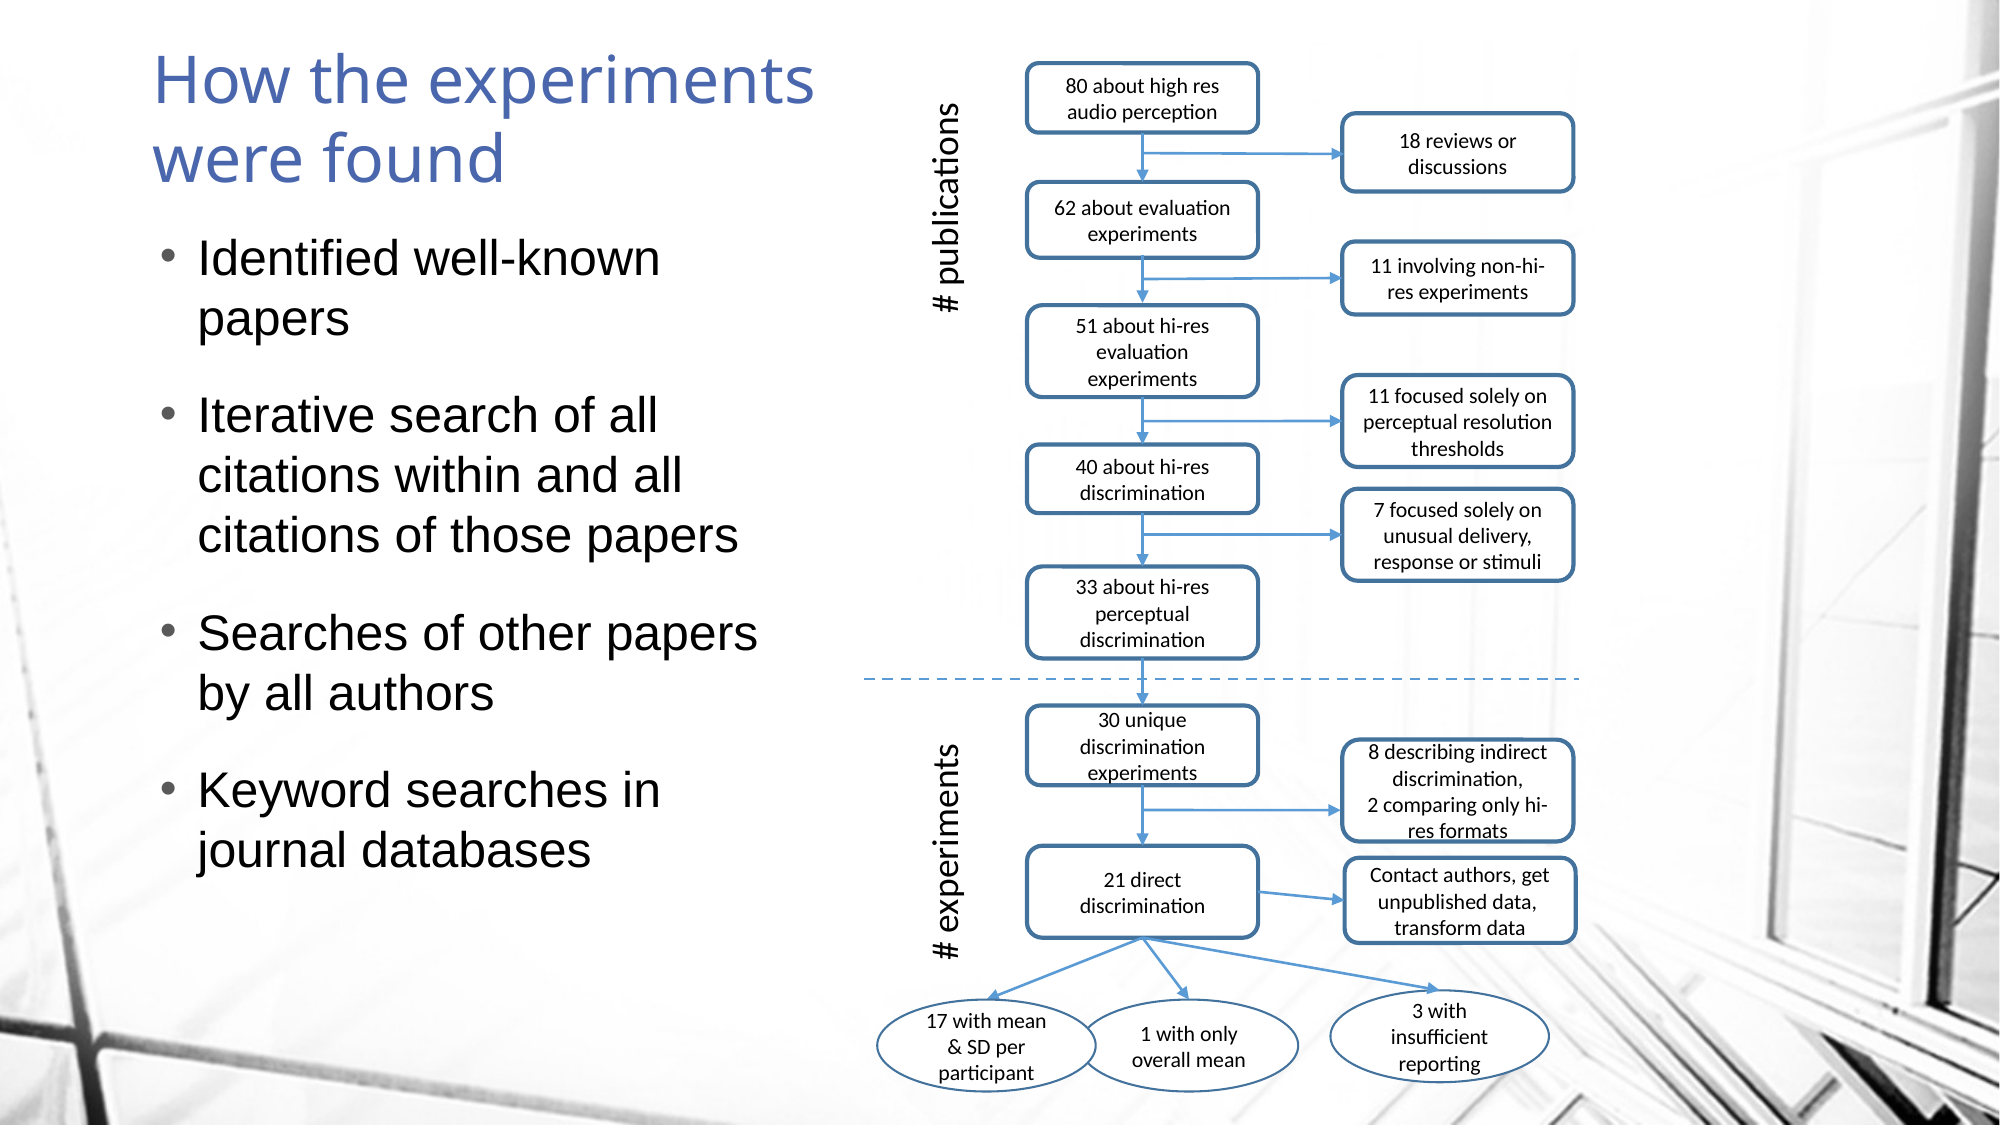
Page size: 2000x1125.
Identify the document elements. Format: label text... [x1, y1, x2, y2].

text_box 51 about hi-res evaluation experiments [1026, 305, 1259, 398]
text_box Contact authors, get unpublished data, transform data [1344, 857, 1576, 943]
text_box 11 involving non-hi-res experiments [1342, 241, 1574, 315]
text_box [986, 937, 1142, 1000]
text_box 17 with mean & SD per participant [877, 999, 1096, 1092]
text_box 11 focused solely on perceptual resolution thresholds [1342, 375, 1574, 468]
text_box 1 with only overall mean [1088, 999, 1299, 1092]
text_box 33 about hi-res perceptual discrimination [1026, 566, 1259, 659]
text_box 30 unique discrimination experiments [1026, 705, 1259, 786]
text_box 62 about evaluation experiments [1027, 181, 1259, 258]
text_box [1142, 937, 1440, 991]
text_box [1142, 991, 1189, 1000]
text_box 7 focused solely on unusual delivery, response or stimuli [1342, 488, 1574, 581]
text_box # experiments [913, 728, 973, 975]
text_box # publications [913, 87, 973, 329]
picture [0, 0, 2000, 1125]
text_box 8 describing indirect discrimination, 2 comparing only hi-res formats [1342, 739, 1574, 842]
text_box 40 about hi-res discrimination [1026, 444, 1259, 514]
list Identified well-known papers Iterative search of all citations within and all citations of those papers Searches of other papers by all authors Keyword searches in journal databases [137, 229, 806, 1071]
text_box 18 reviews or discussions [1342, 113, 1574, 192]
title How the experiments were found [137, 3, 865, 229]
text_box 80 about high res audio perception [1026, 63, 1259, 133]
text_box 3 with insufficient reporting [1330, 990, 1549, 1083]
text_box 21 direct discrimination [1026, 845, 1259, 937]
